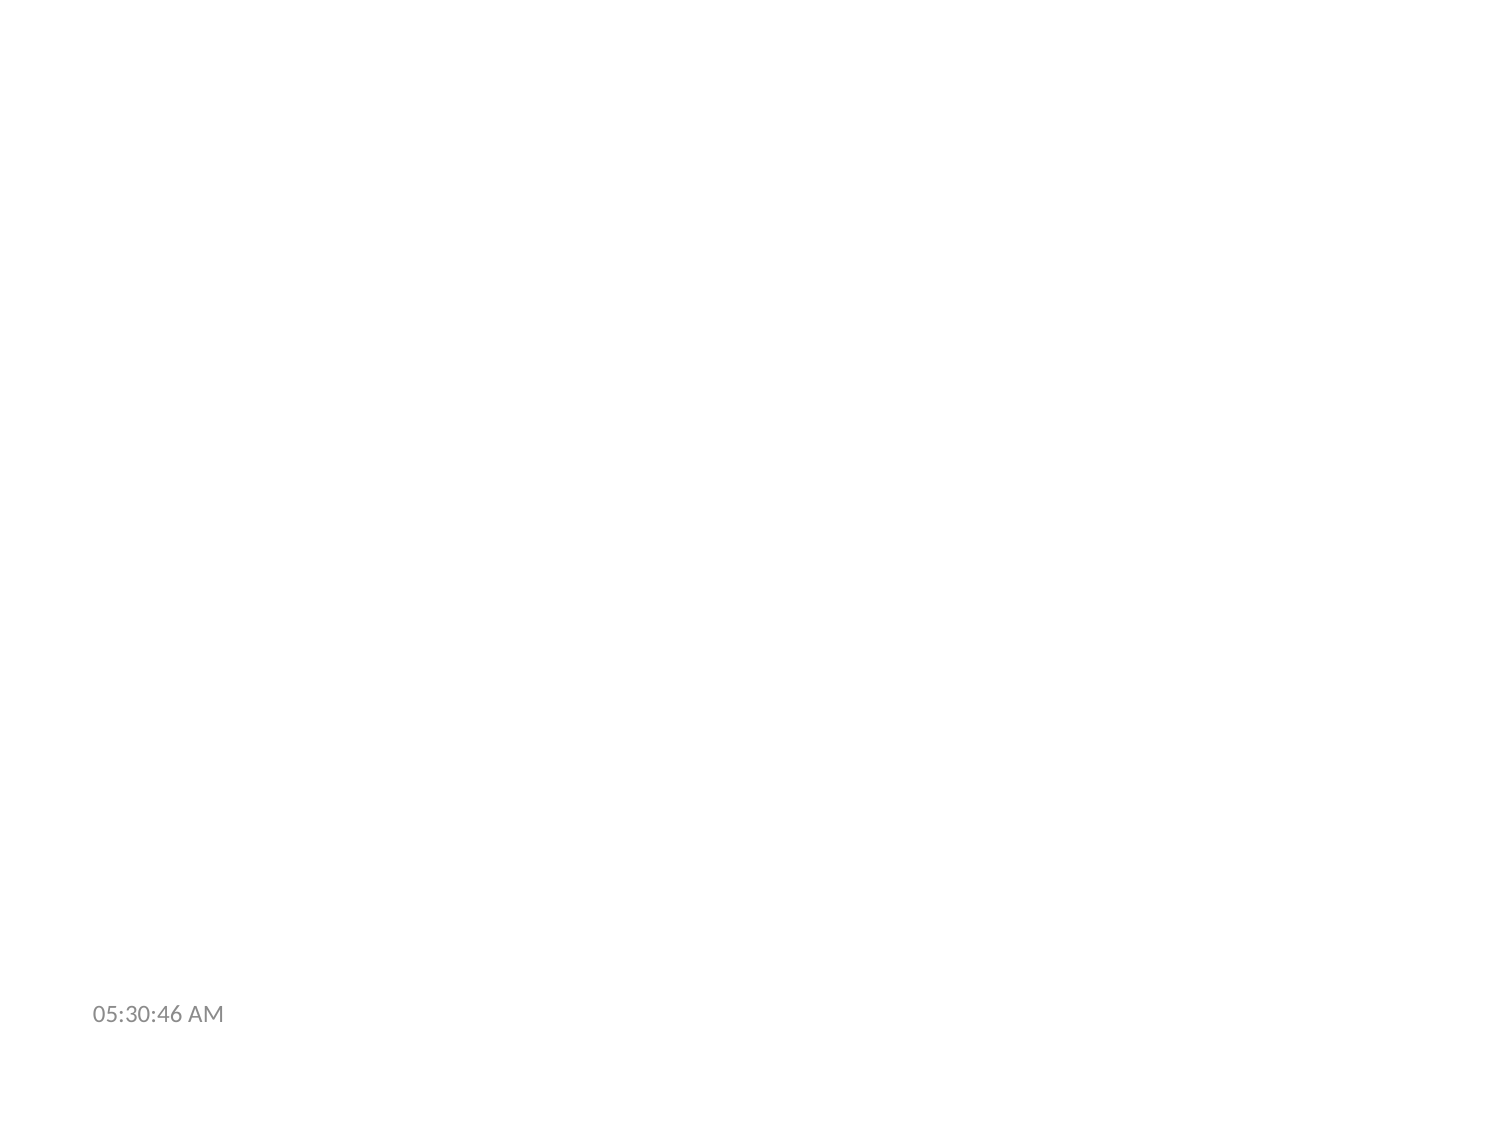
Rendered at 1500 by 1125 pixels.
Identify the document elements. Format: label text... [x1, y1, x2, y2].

text_box 3:35:09 PM [77, 982, 428, 1043]
